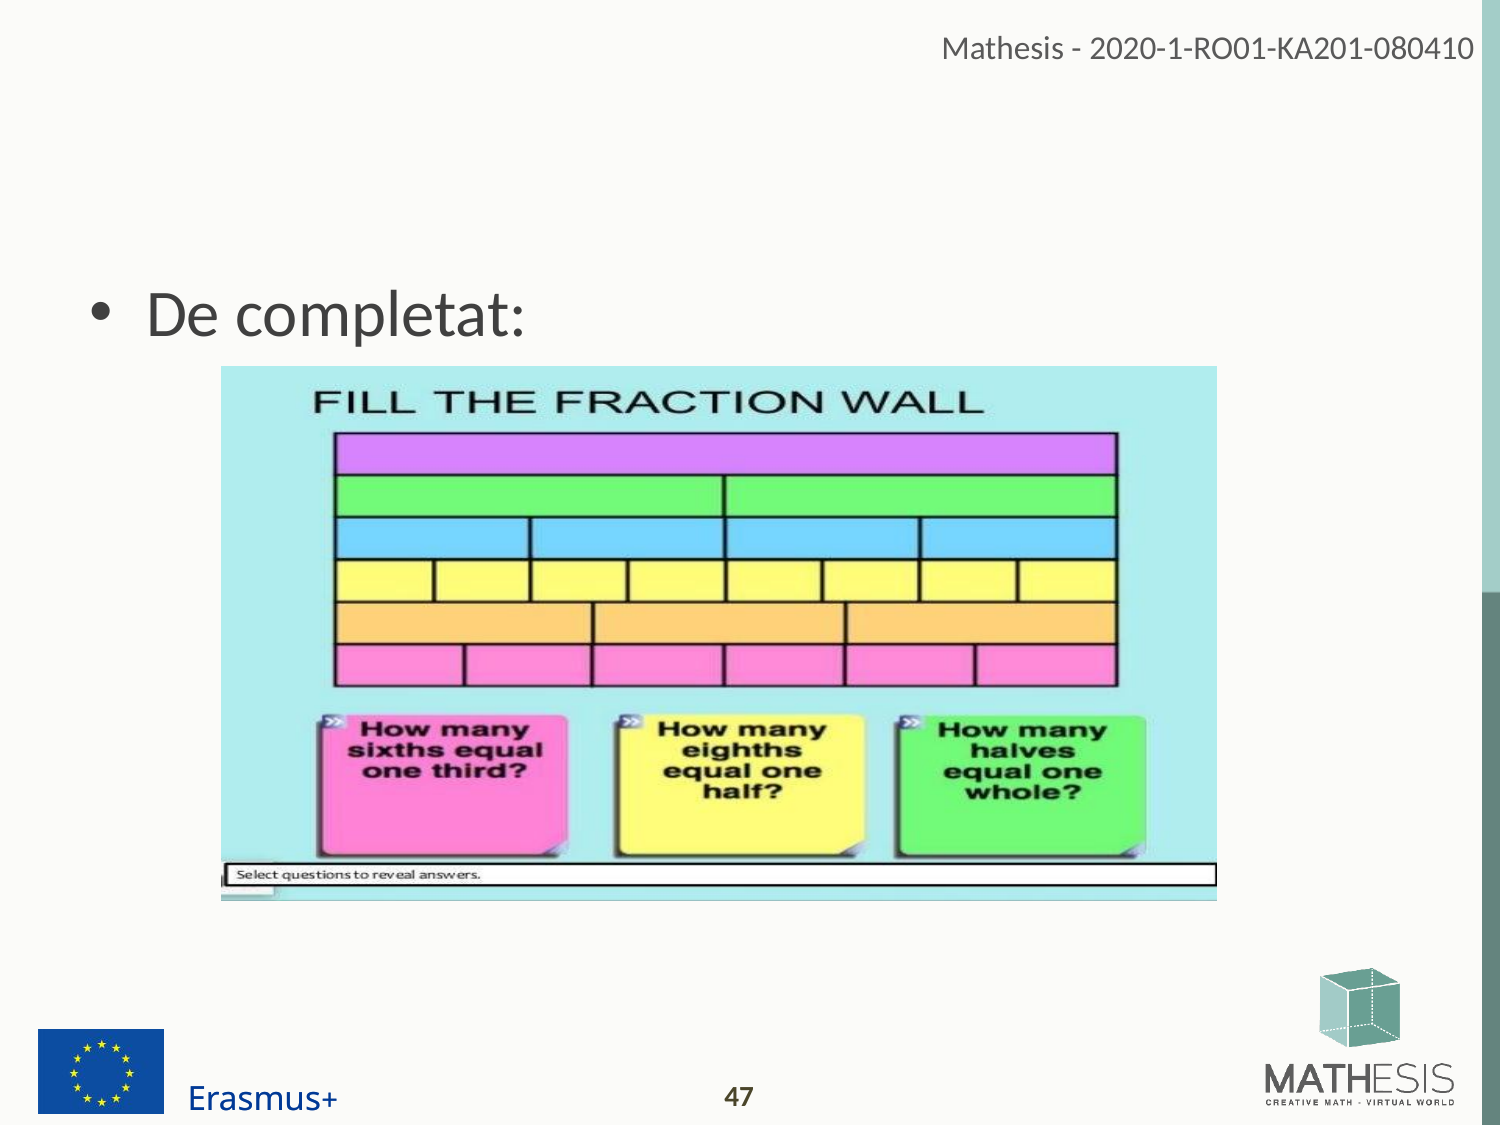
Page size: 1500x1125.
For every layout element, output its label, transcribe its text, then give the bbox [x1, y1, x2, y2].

picture [221, 366, 1217, 901]
picture [38, 1029, 164, 1114]
list De completat: [75, 262, 1425, 1005]
